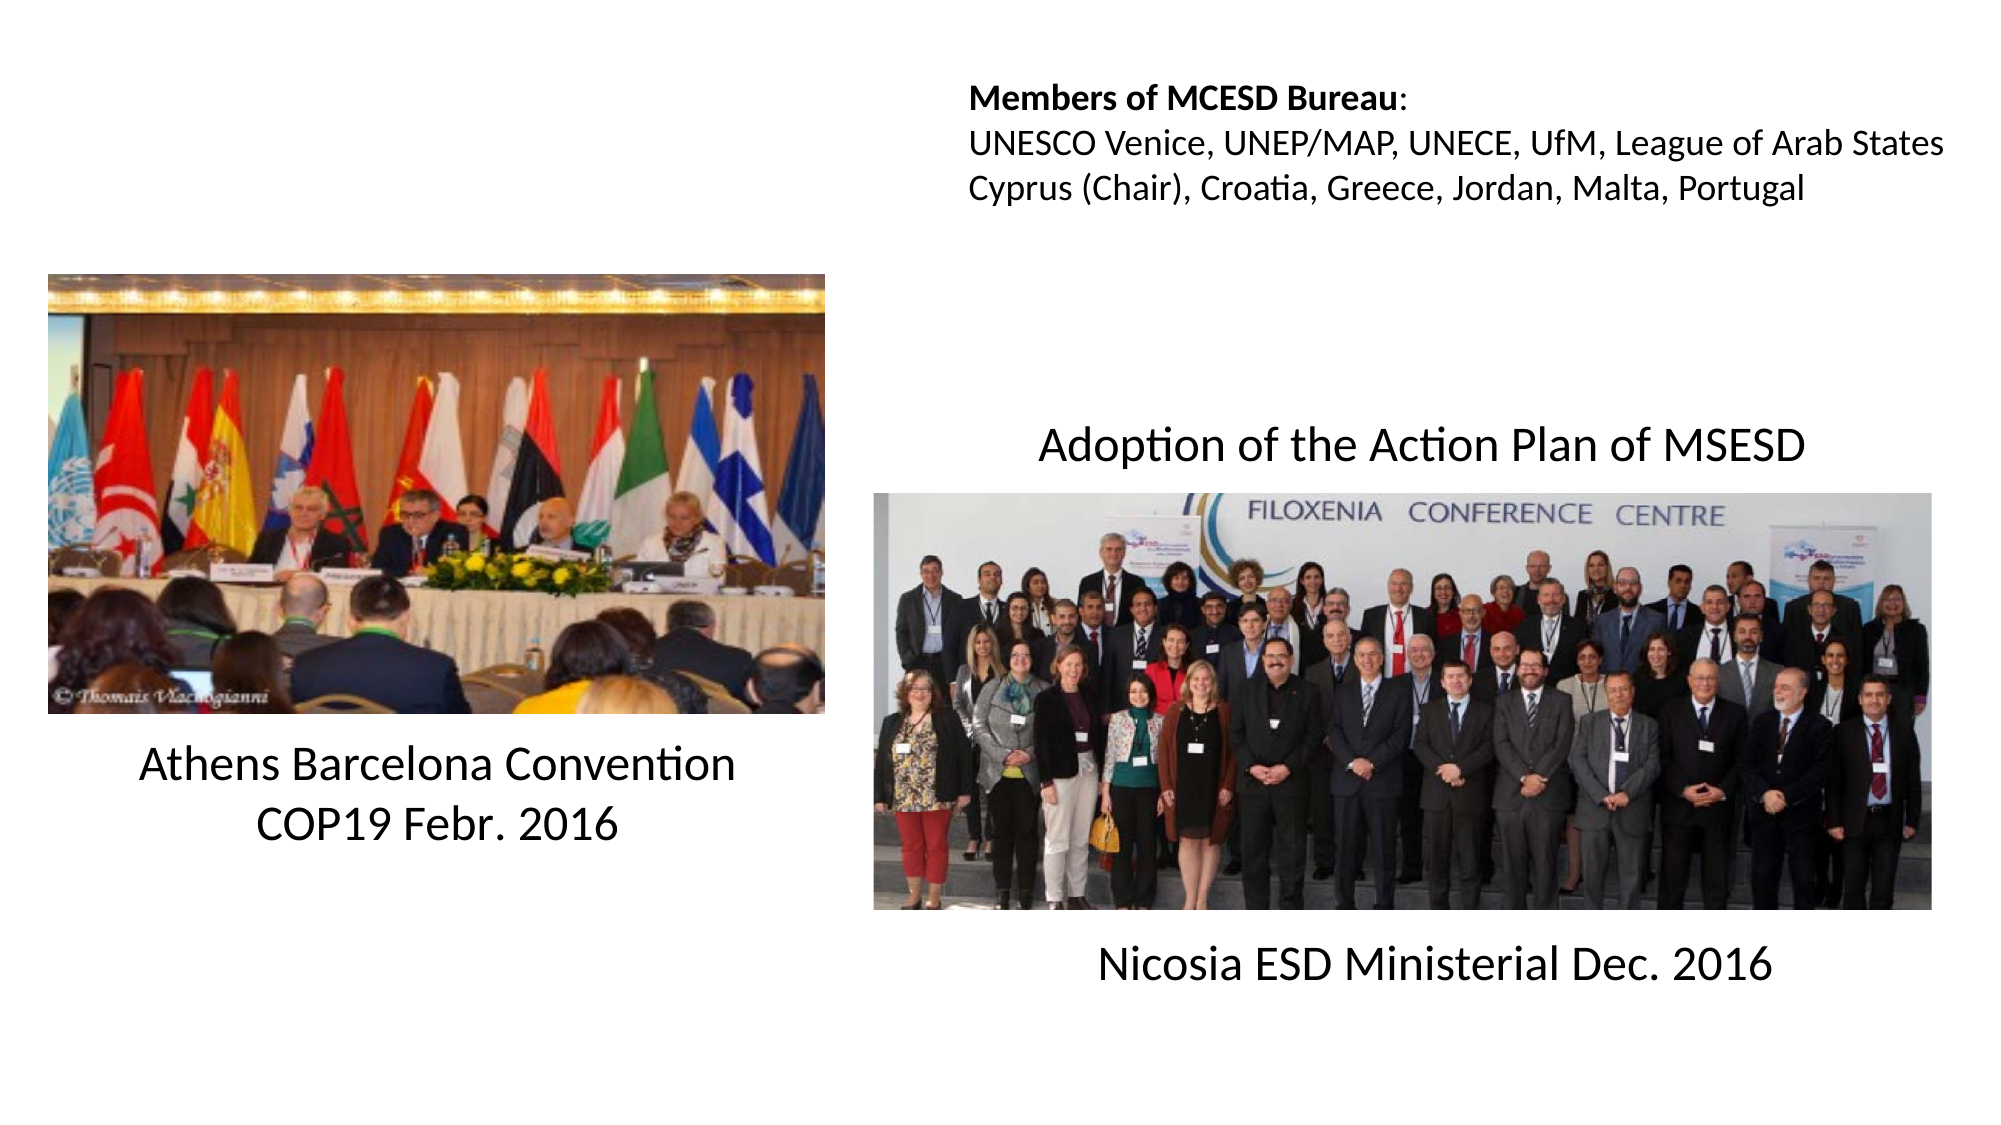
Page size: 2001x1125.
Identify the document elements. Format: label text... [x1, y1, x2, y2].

picture [48, 274, 825, 714]
text_box Nicosia ESD Ministerial Dec. 2016 [1075, 922, 1796, 998]
text_box Athens Barcelona Convention COP19 Febr. 2016 [90, 722, 785, 858]
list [873, 493, 1932, 910]
text_box Adoption of the Action Plan of MSESD [967, 403, 1877, 479]
text_box Members of MCESD Bureau: UNESCO Venice, UNEP/MAP, UNECE, UfM, League of Arab States Cyprus (Chair), Croatia, Greece, Jordan, Malta, Portugal [953, 65, 2000, 216]
